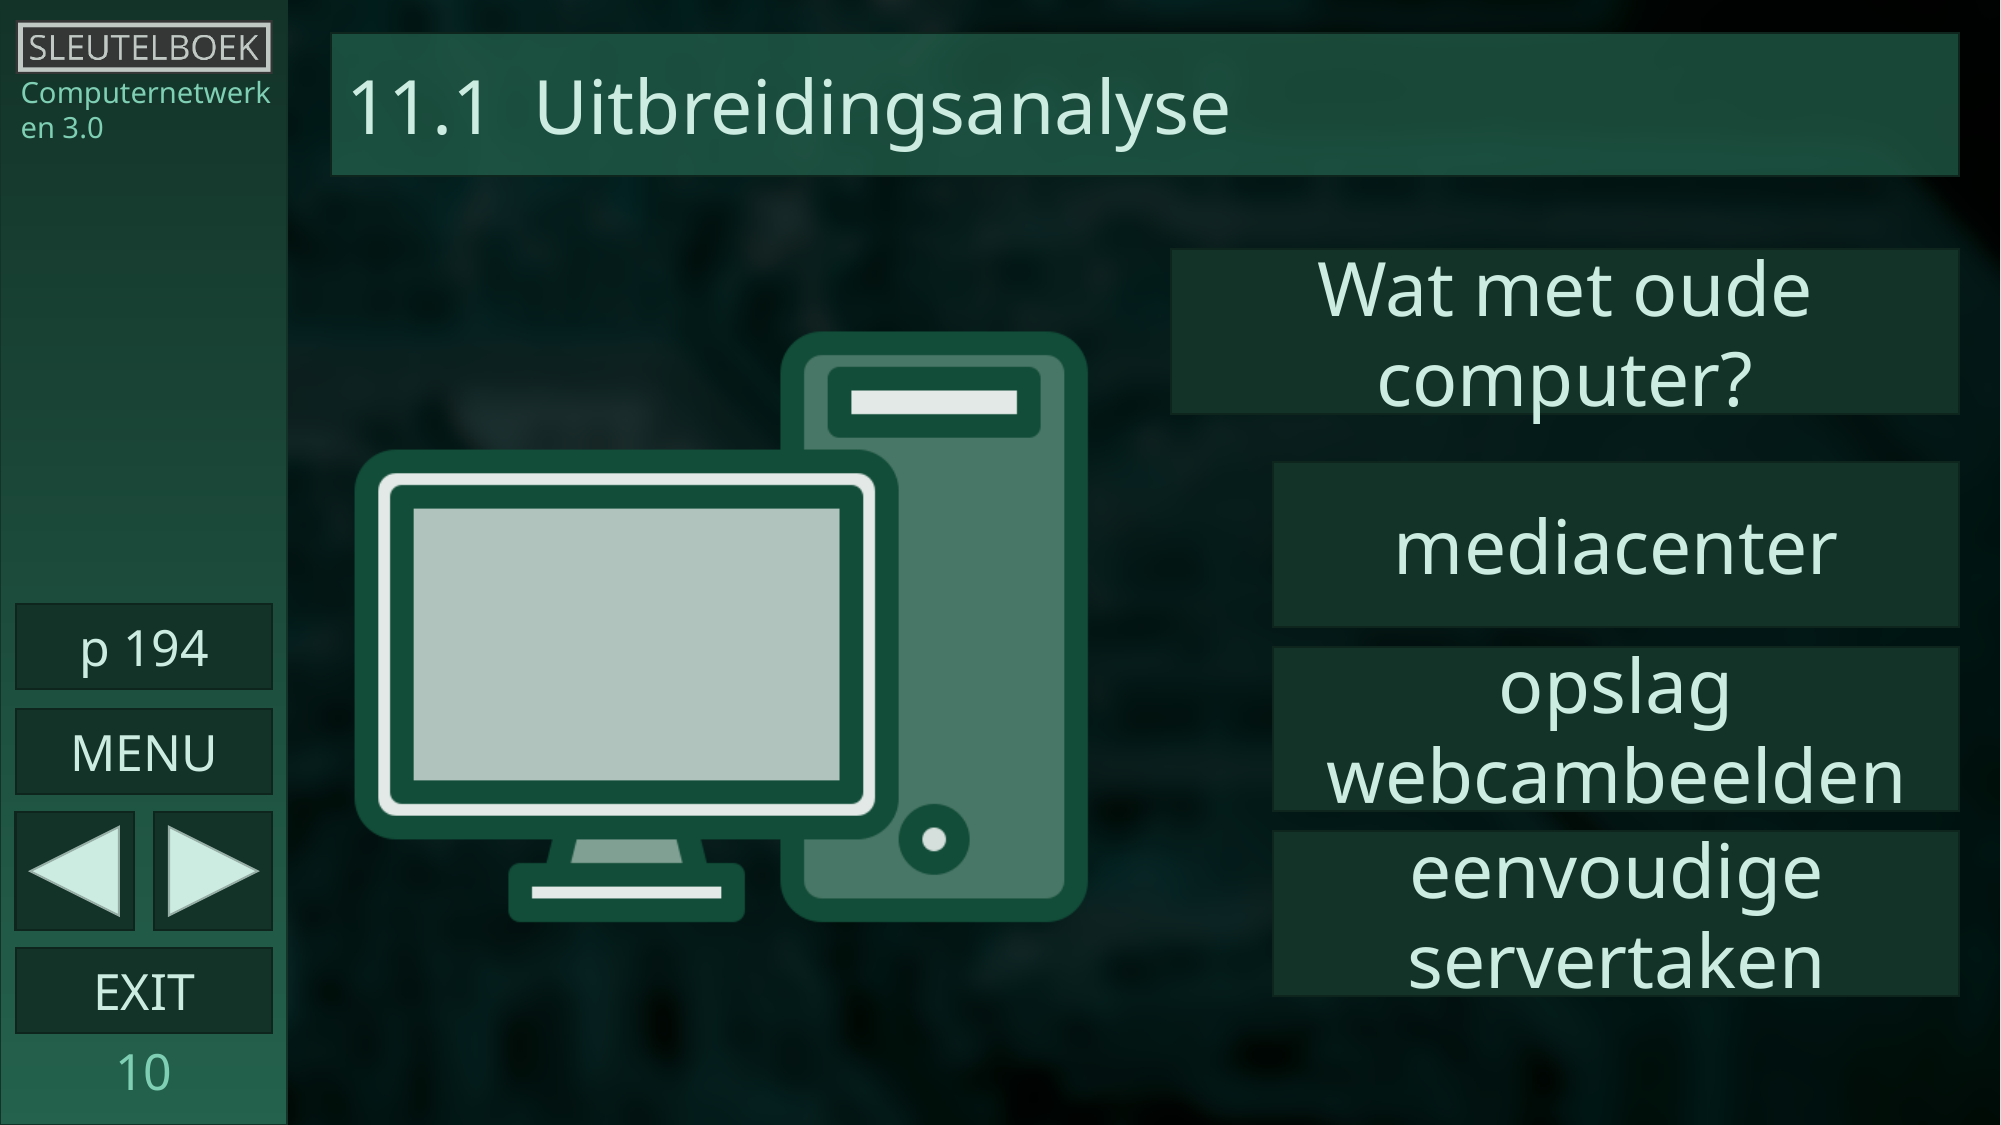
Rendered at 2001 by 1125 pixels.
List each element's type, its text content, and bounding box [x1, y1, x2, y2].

text_box Wat met oude computer? [1170, 248, 1960, 415]
text_box 11.1 Uitbreidingsanalyse [330, 32, 1960, 177]
text_box p 194 [15, 603, 273, 690]
text_box opslag webcambeelden [1272, 646, 1960, 812]
text_box mediacenter [1272, 461, 1960, 628]
text_box Computernetwerken 3.0 [5, 67, 288, 153]
text_box MENU [15, 708, 273, 795]
slide_number 10 [16, 1044, 273, 1105]
picture [288, 0, 2001, 1125]
text_box eenvoudige servertaken [1272, 830, 1960, 997]
